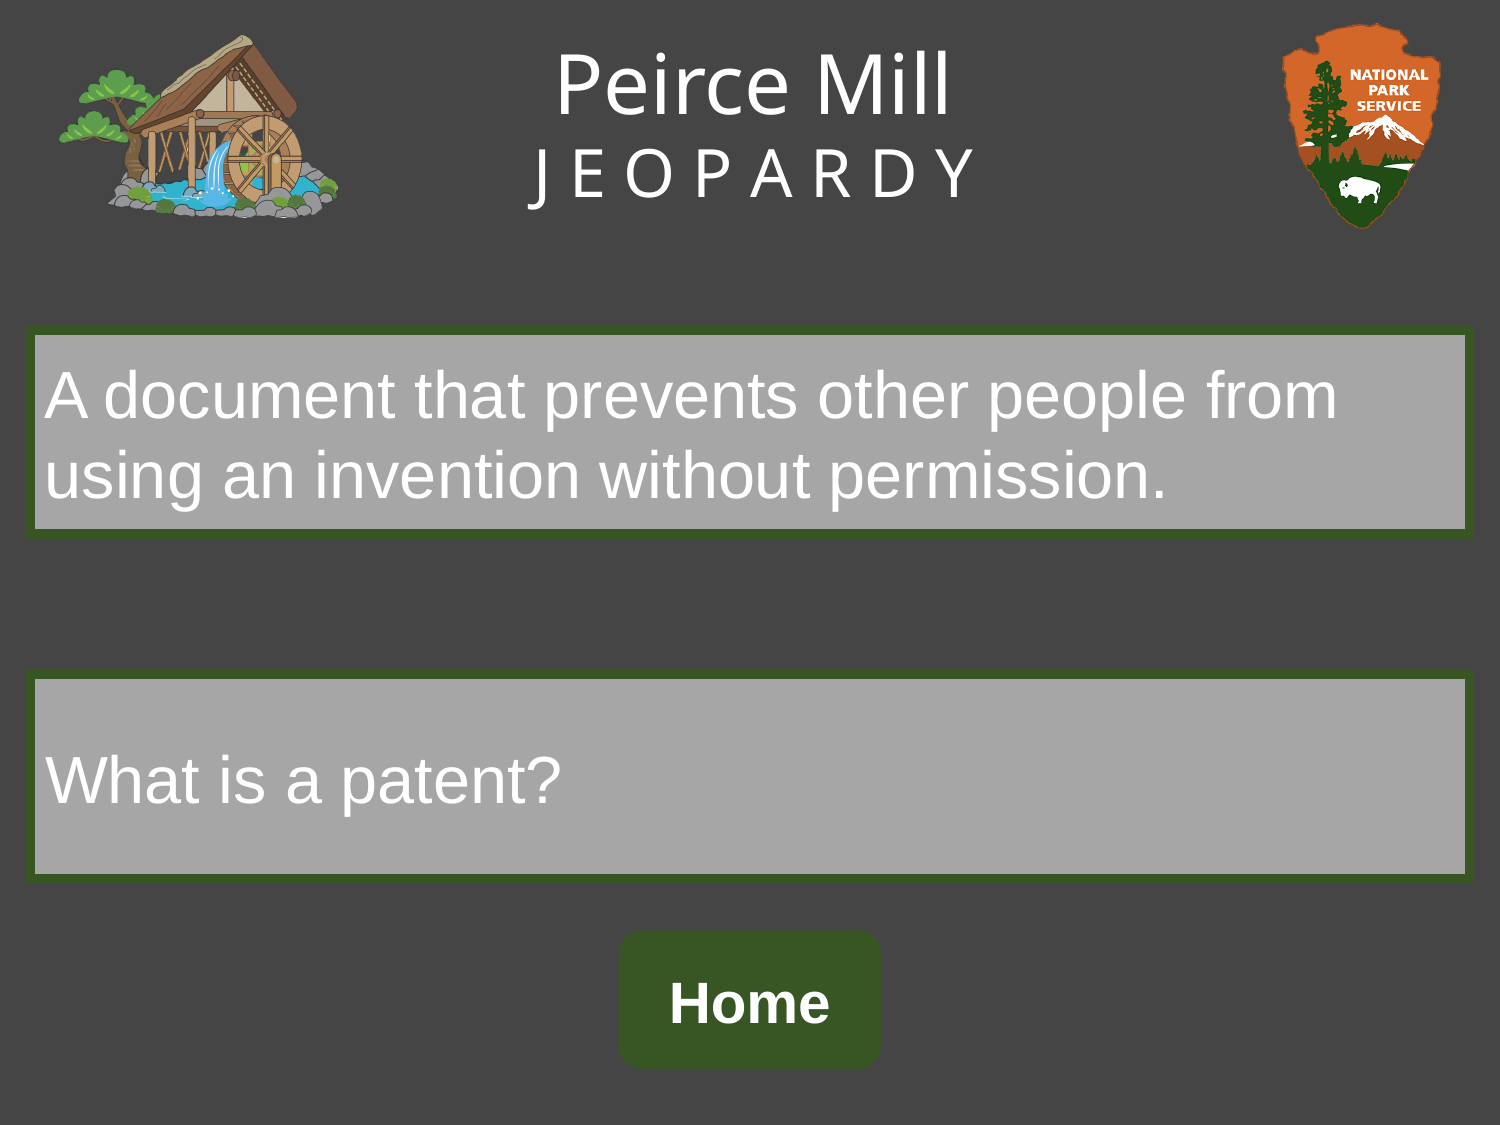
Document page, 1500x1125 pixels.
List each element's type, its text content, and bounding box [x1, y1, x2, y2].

picture [1282, 23, 1441, 229]
text_box A document that prevents other people from using an invention without permission. [30, 329, 1470, 535]
picture [58, 34, 338, 218]
text_box What is a patent? [30, 674, 1470, 879]
text_box Peirce Mill J E O P A R D Y [485, 23, 1023, 219]
text_box Home [617, 929, 883, 1070]
